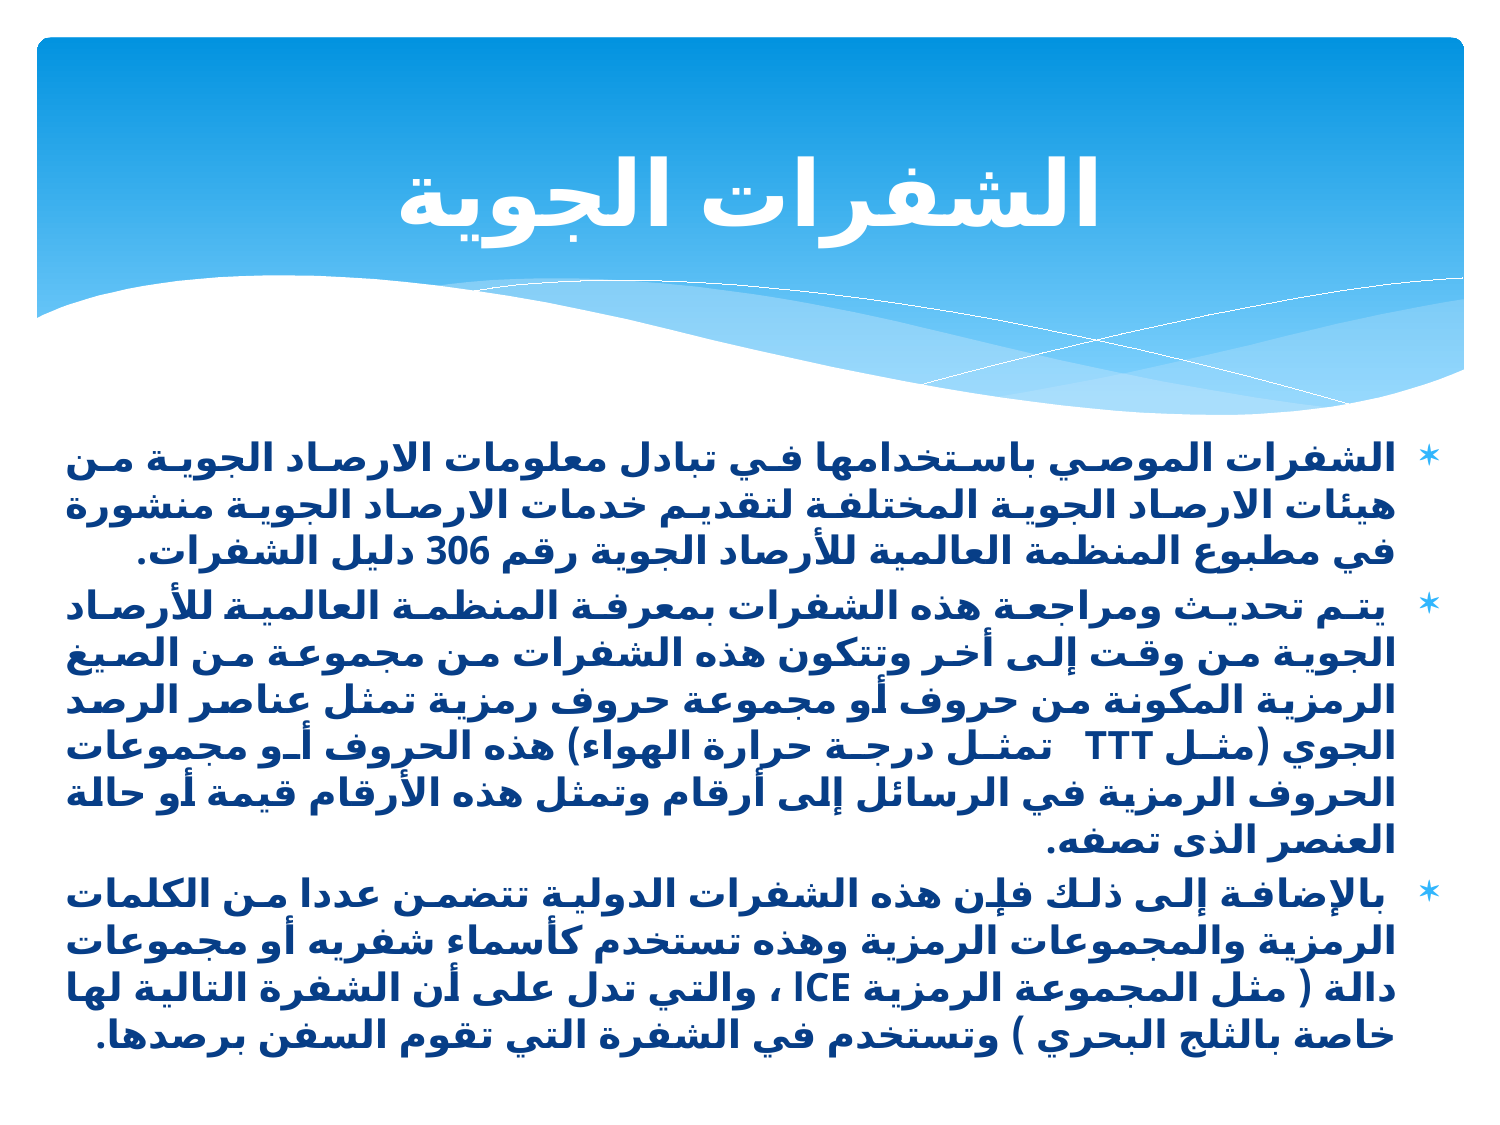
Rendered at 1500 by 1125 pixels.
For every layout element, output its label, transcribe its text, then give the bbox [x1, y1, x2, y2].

title الشفرات الجوية [75, 55, 1425, 325]
list الشفرات الموصي باستخدامها في تبادل معلومات الارصاد الجوية من هيئات الارصاد الجوية المختلفة لتقديم خدمات الارصاد الجوية منشورة في مطبوع المنظمة العالمية للأرصاد الجوية رقم 306 دليل الشفرات. يتم تحديث ومراجعة هذه الشفرات بمعرفة المنظمة العالمية للأرصاد الجوية من وقت إلى أخر وتتكون هذه الشفرات من مجموعة من الصيغ الرمزية المكونة من حروف أو مجموعة حروف رمزية تمثل عناصر الرصد الجوي (مثل TTT تمثل درجة حرارة الهواء) هذه الحروف أو مجموعات الحروف الرمزية في الرسائل إلى أرقام وتمثل هذه الأرقام قيمة أو حالة العنصر الذى تصفه. بالإضافة إلى ذلك فإن هذه الشفرات الدولية تتضمن عددا من الكلمات الرمزية والمجموعات الرمزية وهذه تستخدم كأسماء شفريه أو مجموعات دالة ( مثل المجموعة الرمزية lCE ، والتي تدل على أن الشفرة التالية لها خاصة بالثلج البحري ) وتستخدم في الشفرة التي تقوم السفن برصدها. [50, 425, 1450, 1088]
